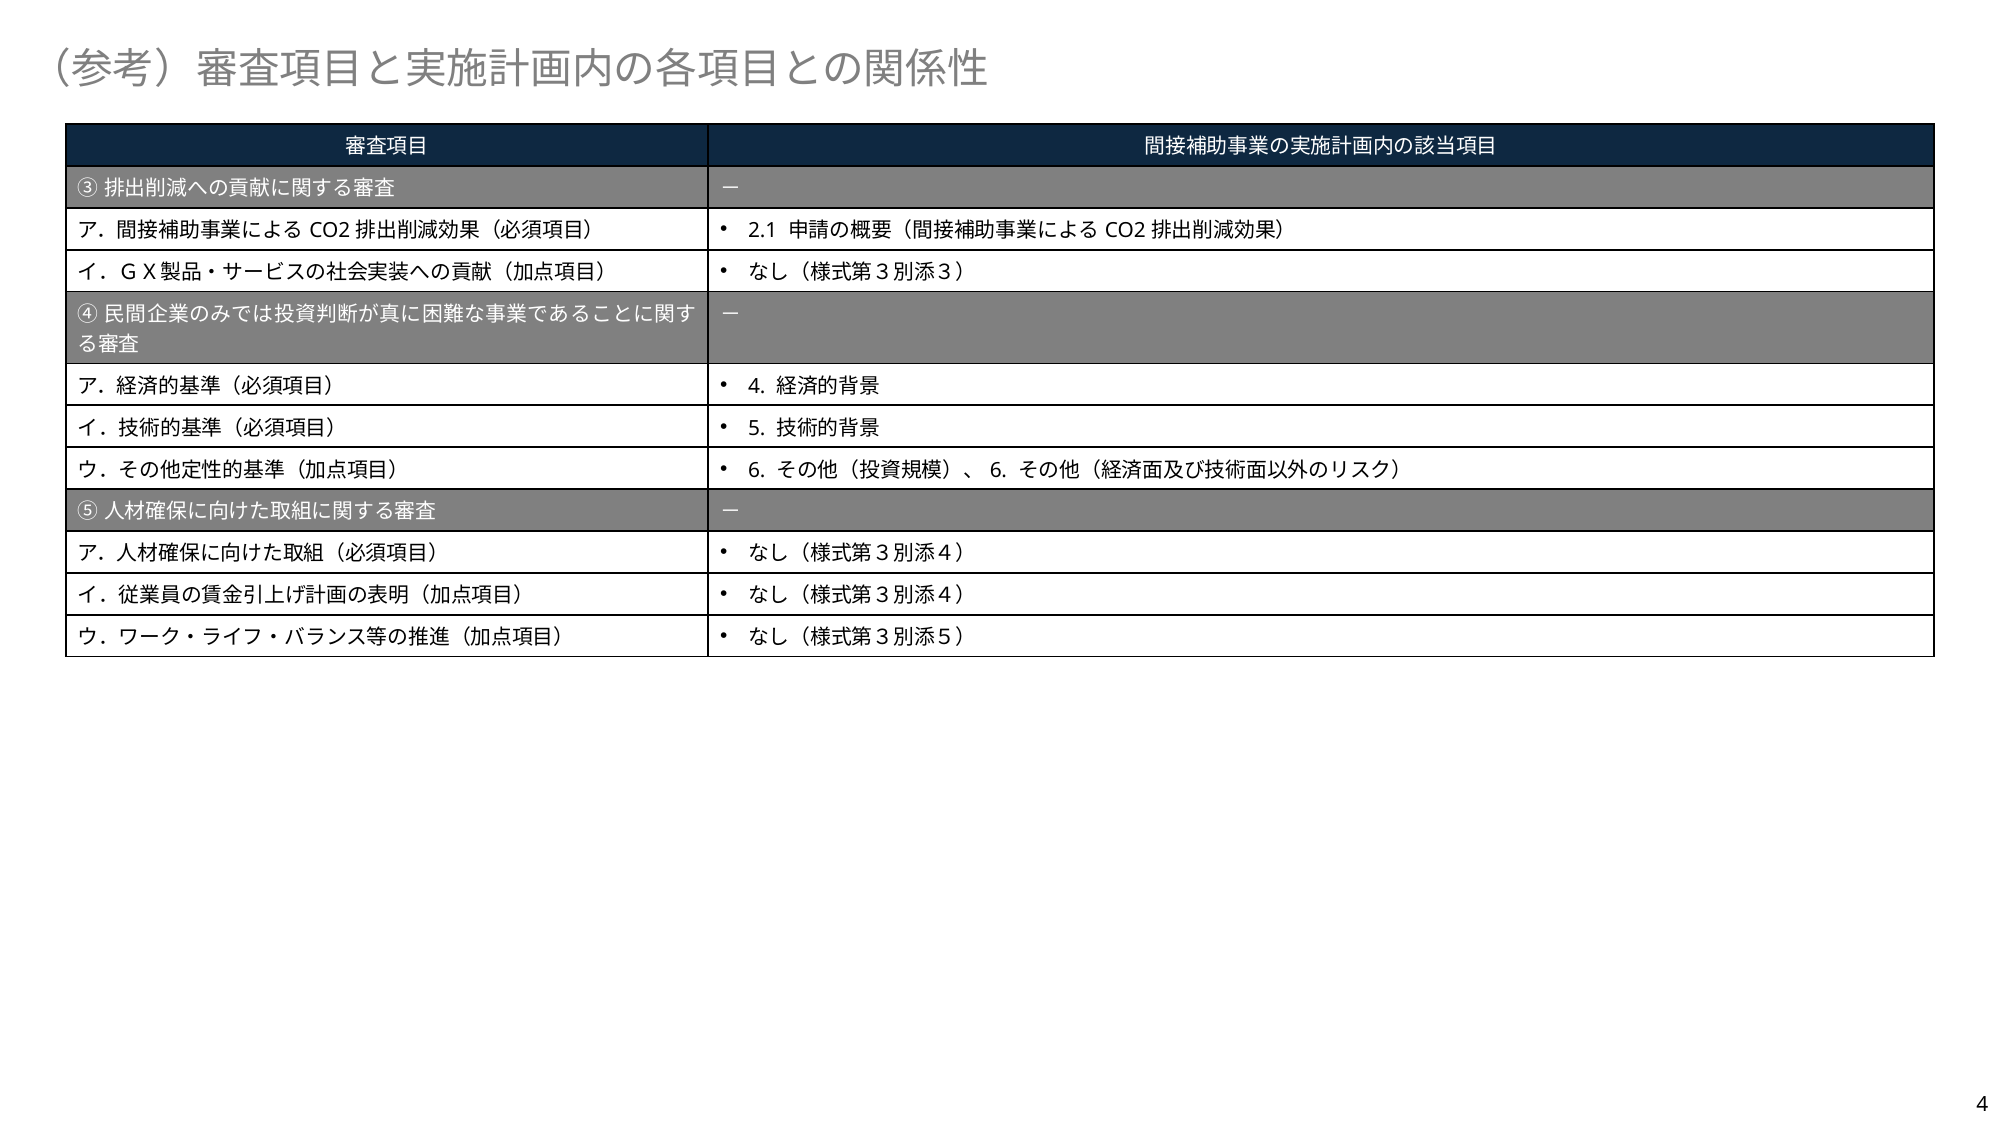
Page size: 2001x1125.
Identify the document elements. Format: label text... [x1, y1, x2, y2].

table_cell ③排出削減への貢献に関する審査 [67, 167, 707, 207]
table_cell 2.1 申請の概要（間接補助事業によるCO2排出削減効果） [709, 209, 1933, 249]
table_cell － [709, 167, 1933, 207]
table_cell 5. 技術的背景 [709, 406, 1933, 446]
table_cell ウ．その他定性的基準（加点項目） [67, 448, 707, 488]
table_cell ⑤人材確保に向けた取組に関する審査 [67, 490, 707, 530]
table_cell なし（様式第３別添３） [709, 251, 1933, 291]
table_cell ア．人材確保に向けた取組（必須項目） [67, 532, 707, 572]
table_cell イ．ＧＸ製品・サービスの社会実装への貢献（加点項目） [67, 251, 707, 291]
table_cell ④民間企業のみでは投資判断が真に困難な事業であることに関する審査 [67, 292, 707, 363]
table_cell ア．間接補助事業によるCO2排出削減効果（必須項目） [67, 209, 707, 249]
table_cell 4. 経済的背景 [709, 364, 1933, 404]
table_cell ウ．ワーク・ライフ・バランス等の推進（加点項目） [67, 616, 707, 656]
table_cell 6. その他（投資規模）、6. その他（経済面及び技術面以外のリスク） [709, 448, 1933, 488]
table_header 審査項目 [67, 125, 707, 165]
table_cell なし（様式第３別添４） [709, 574, 1933, 614]
table_cell ア．経済的基準（必須項目） [67, 364, 707, 404]
table_cell イ．技術的基準（必須項目） [67, 406, 707, 446]
table_header 間接補助事業の実施計画内の該当項目 [709, 125, 1933, 165]
table_cell イ．従業員の賃金引上げ計画の表明（加点項目） [67, 574, 707, 614]
table_cell － [709, 490, 1933, 530]
table_cell なし（様式第３別添５） [709, 616, 1933, 656]
table_cell なし（様式第３別添４） [709, 532, 1933, 572]
table_cell － [709, 292, 1933, 363]
text_box （参考）審査項目と実施計画内の各項目との関係性 [29, 47, 1802, 94]
